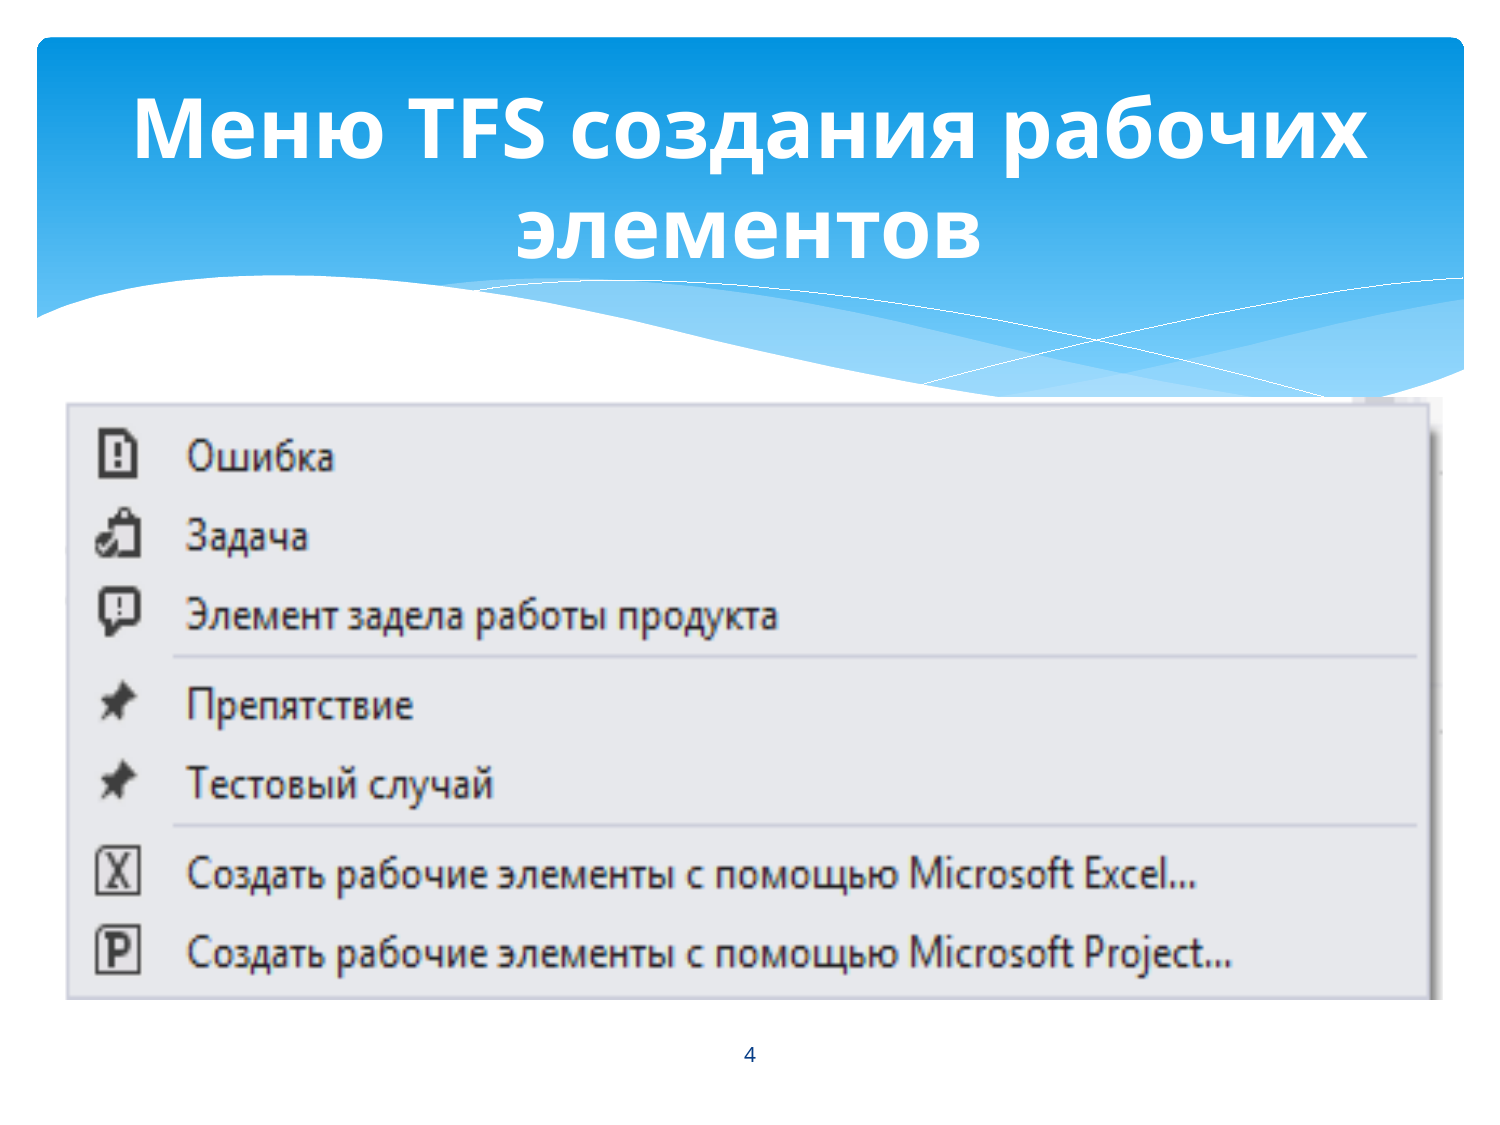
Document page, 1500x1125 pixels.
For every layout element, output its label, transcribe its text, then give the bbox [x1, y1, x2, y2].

title Меню TFS создания рабочих элементов [75, 0, 1425, 350]
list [64, 396, 1443, 1000]
slide_number 4 [654, 1025, 846, 1086]
